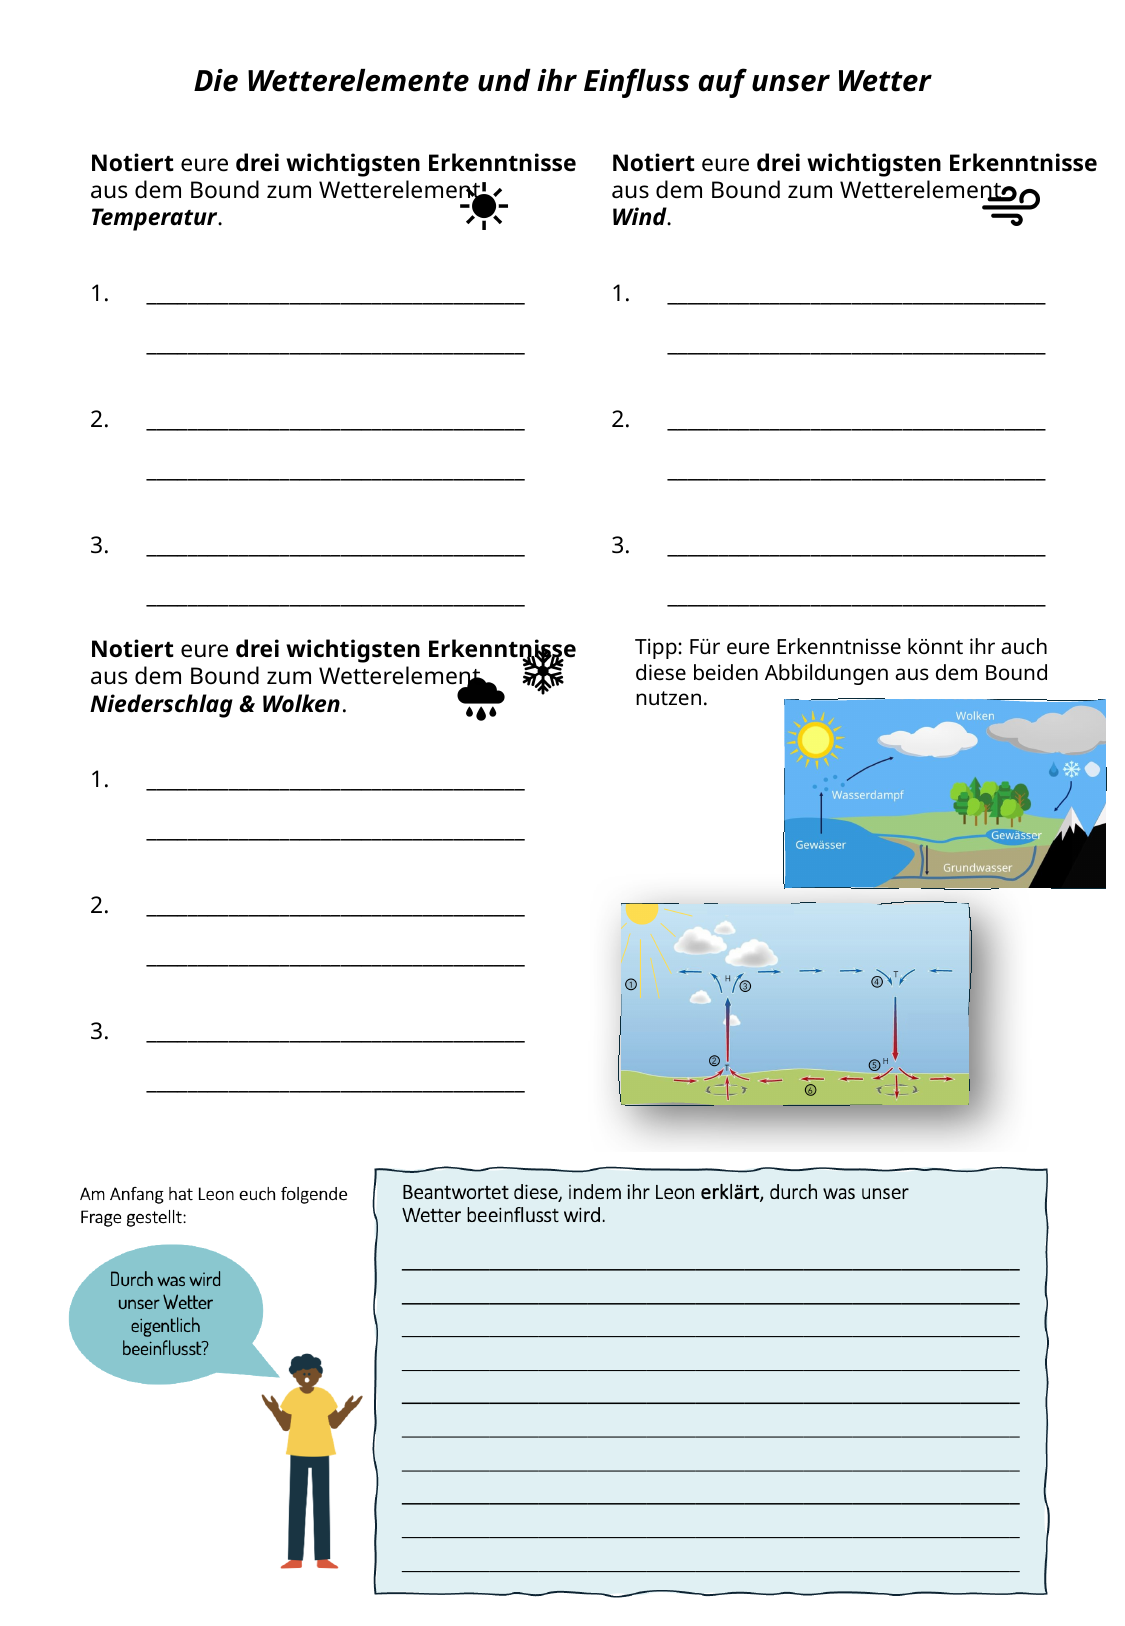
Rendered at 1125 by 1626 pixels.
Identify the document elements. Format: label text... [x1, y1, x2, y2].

text_box Notiert eure drei wichtigsten Erkenntnisse aus dem Bound zum Wetterelement Niederschlag & Wolken. _____________________________________ _____________________________________ _____________________________________ _____________________________________ _____________________________________ _____________________________________ [75, 626, 621, 1102]
title Die Wetterelemente und ihr Einfluss auf unser Wetter [84, 21, 1041, 105]
text_box Notiert eure drei wichtigsten Erkenntnisse aus dem Bound zum Wetterelement Wind. _____________________________________ _____________________________________ _____________________________________ _____________________________________ _____________________________________ _____________________________________ [596, 140, 1125, 616]
picture [447, 638, 576, 733]
text_box Tipp: Für eure Erkenntnisse könnt ihr auch diese beiden Abbildungen aus dem Bound nutzen. [620, 626, 1120, 717]
picture [620, 903, 970, 1106]
picture [451, 173, 518, 240]
picture [977, 173, 1044, 240]
picture [783, 698, 1107, 889]
text_box Notiert eure drei wichtigsten Erkenntnisse aus dem Bound zum Wetterelement Temperatur. _____________________________________ _____________________________________ _____________________________________ _____________________________________ _____________________________________ _____________________________________ [75, 140, 596, 616]
picture [58, 1151, 1066, 1604]
